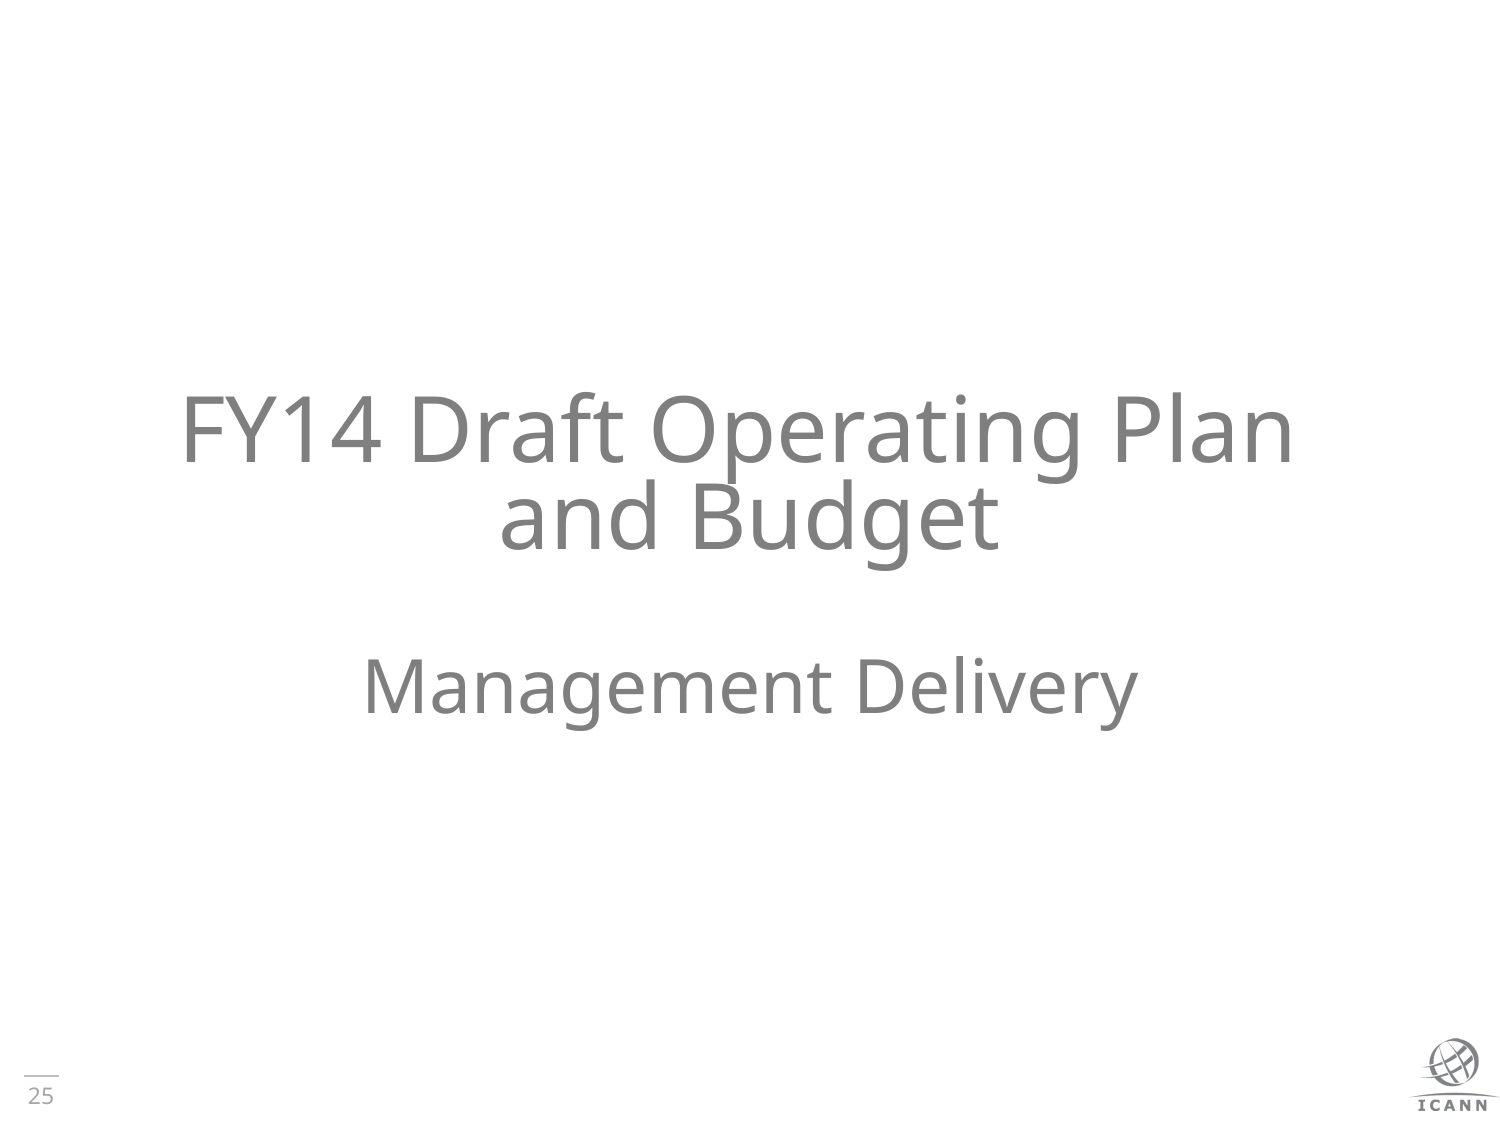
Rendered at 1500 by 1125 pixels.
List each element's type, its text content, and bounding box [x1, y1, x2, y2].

picture [1409, 1038, 1500, 1111]
list FY14 Draft Operating Plan and Budget Management Delivery [64, 314, 1436, 705]
